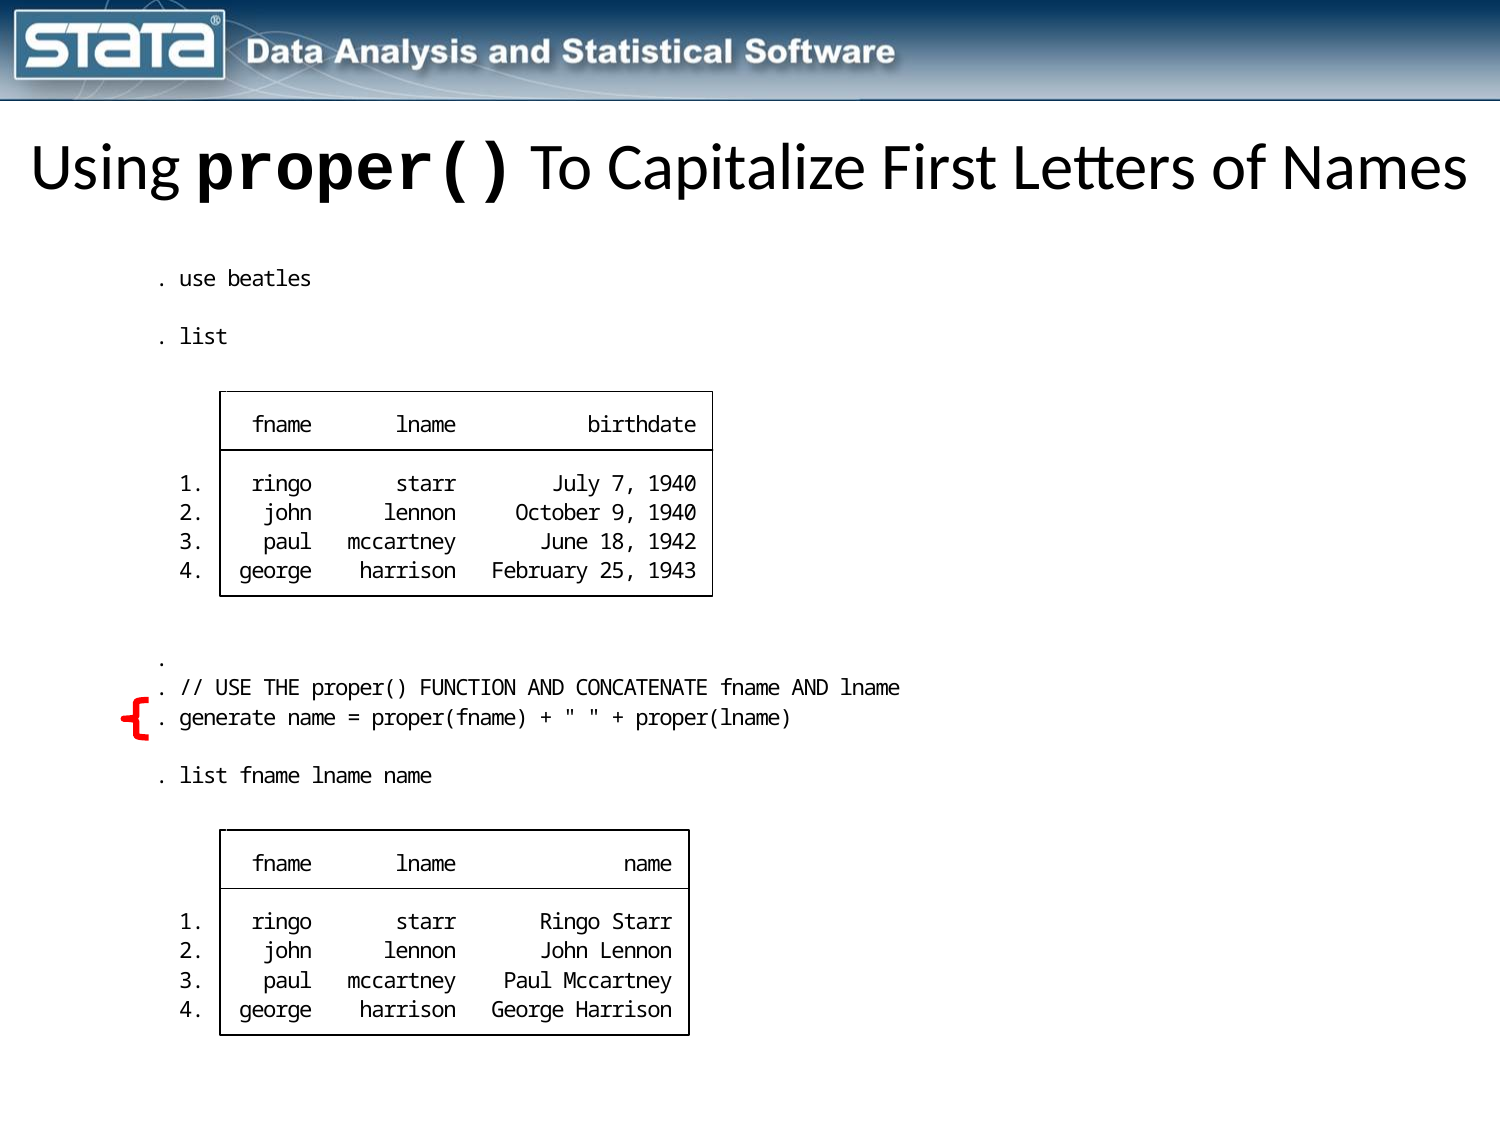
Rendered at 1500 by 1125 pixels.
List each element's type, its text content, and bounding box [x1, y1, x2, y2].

text_box [122, 699, 144, 739]
picture [149, 262, 926, 1053]
picture [0, 0, 1500, 99]
title Using proper() To Capitalize First Letters of Names [0, 99, 1500, 225]
